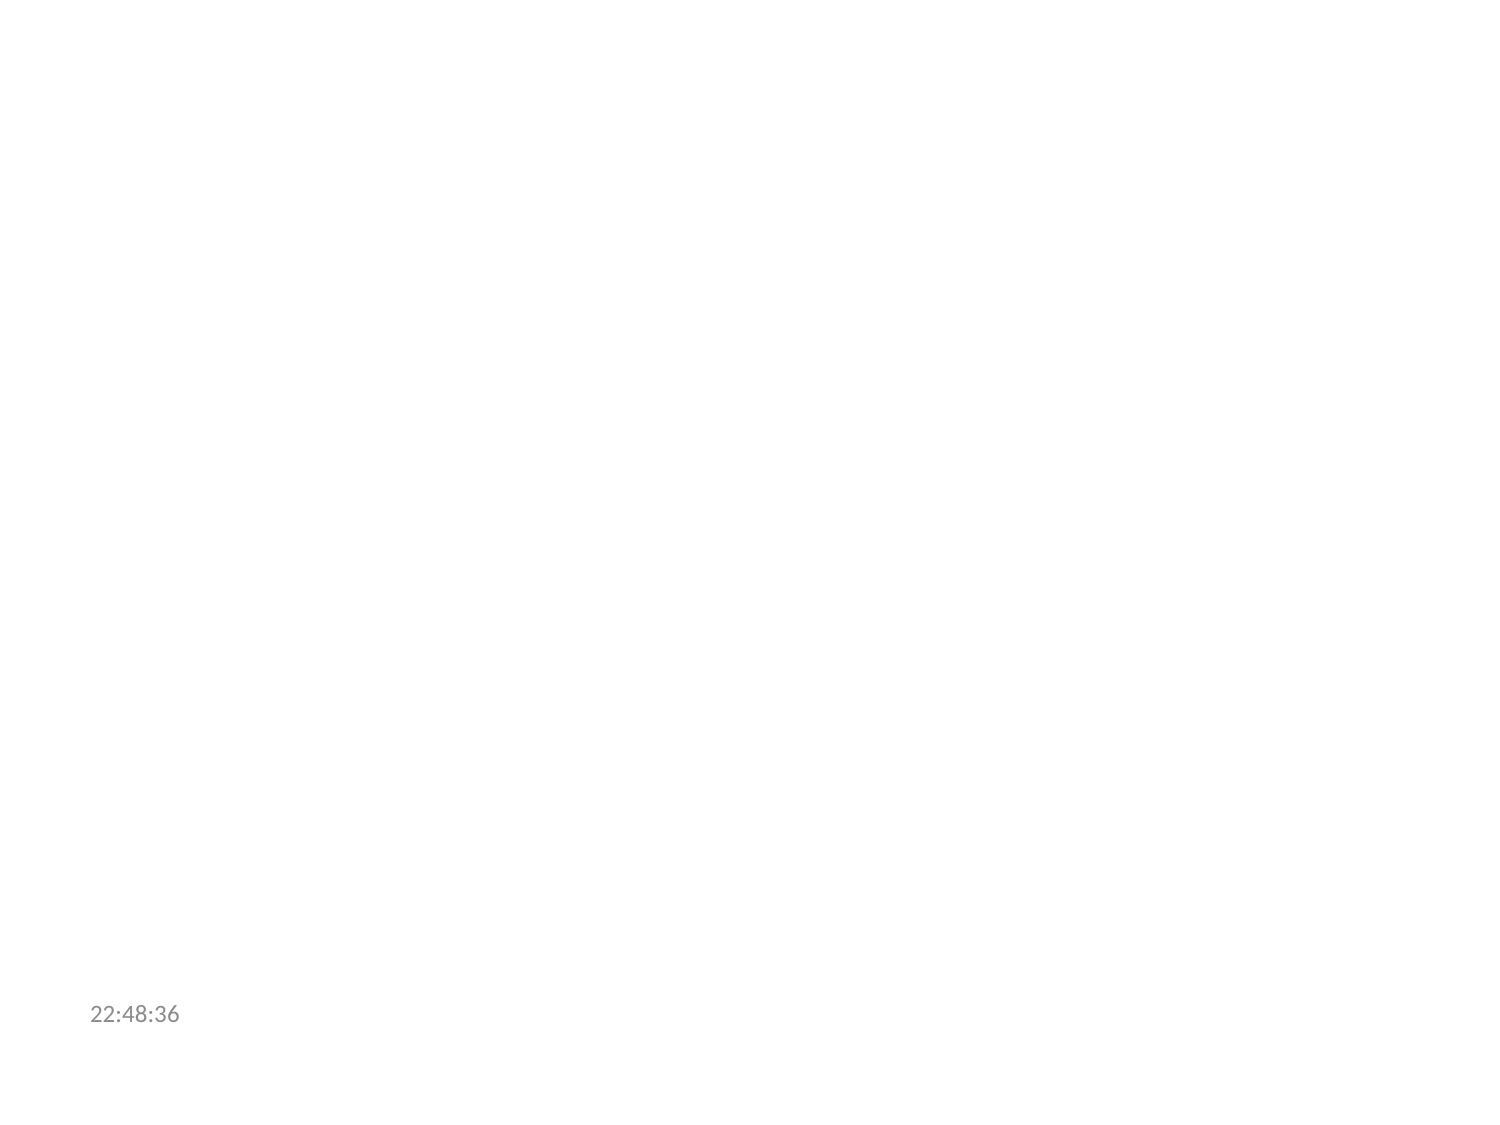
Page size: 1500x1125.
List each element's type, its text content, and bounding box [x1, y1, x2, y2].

text_box 15:35:09 [75, 982, 425, 1043]
